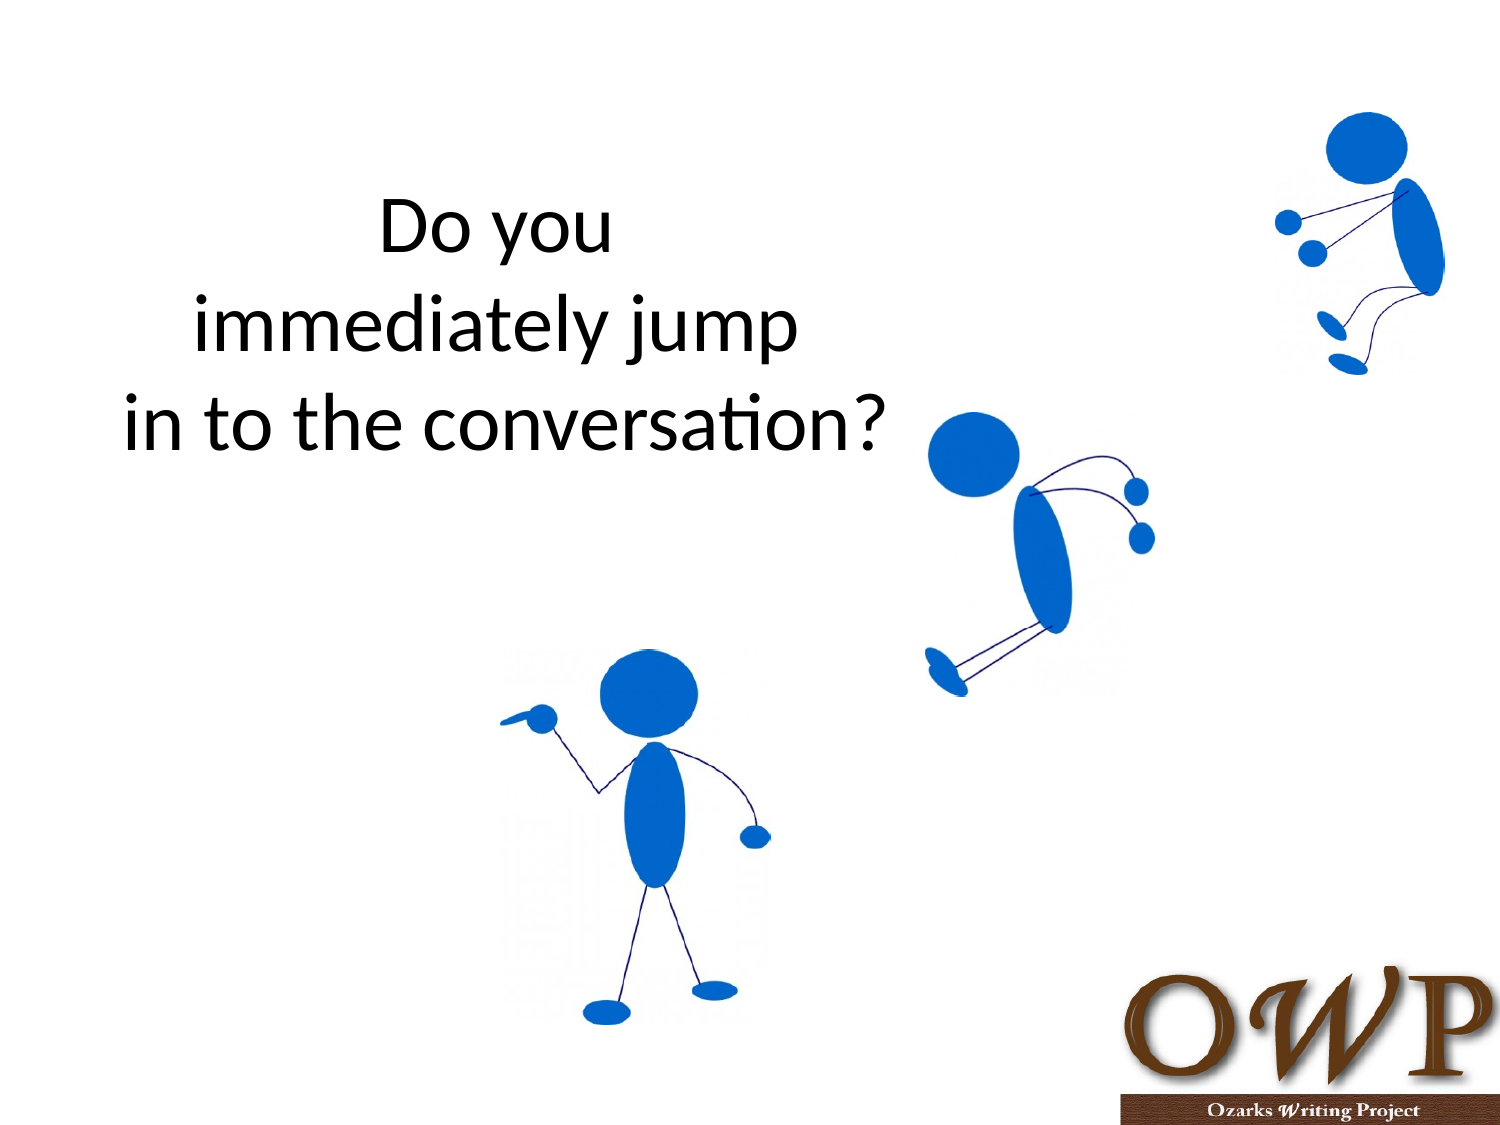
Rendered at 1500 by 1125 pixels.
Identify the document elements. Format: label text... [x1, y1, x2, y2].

title Do you immediately jump in to the conversation? [49, 162, 963, 476]
picture [1274, 112, 1445, 376]
picture [499, 649, 771, 1026]
picture [924, 412, 1155, 697]
picture [1120, 957, 1500, 1125]
